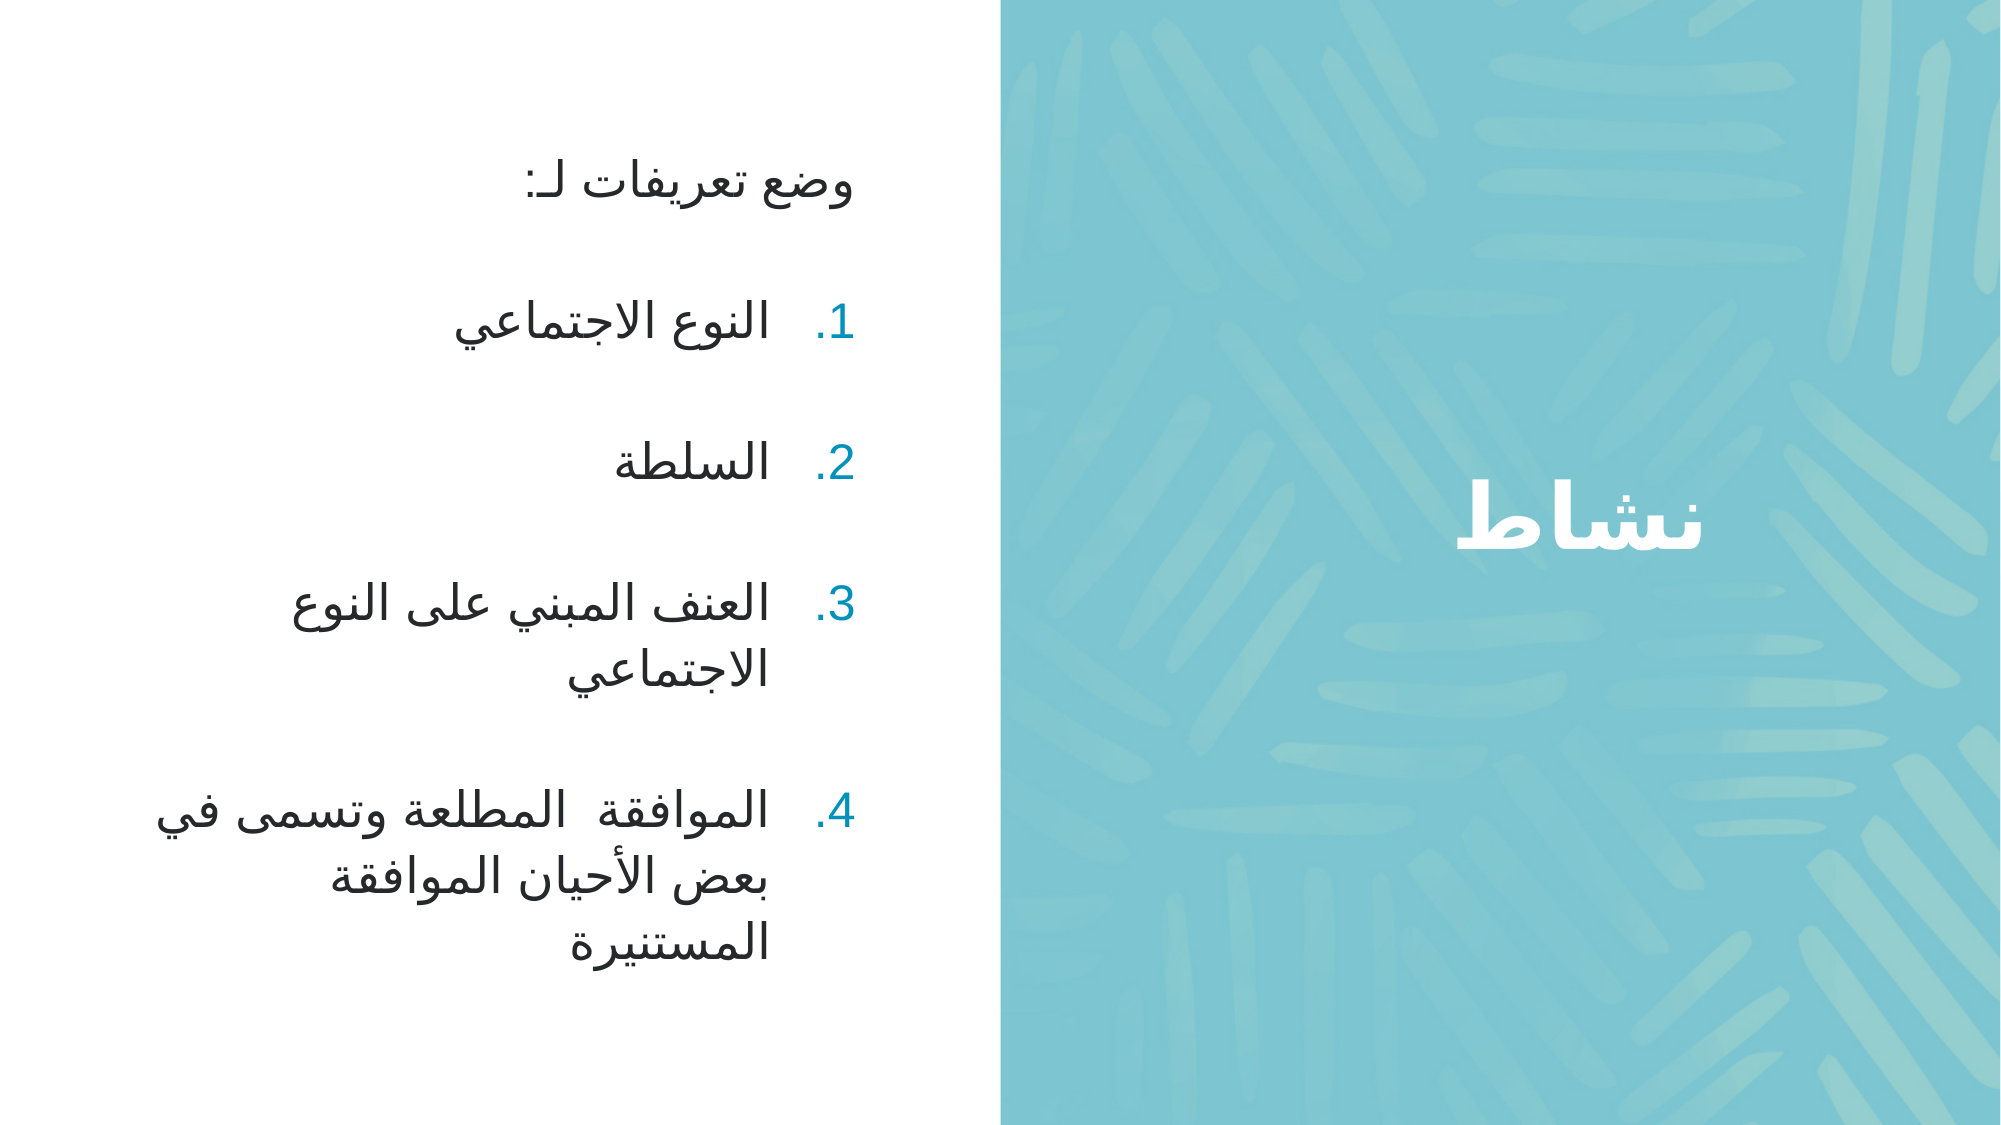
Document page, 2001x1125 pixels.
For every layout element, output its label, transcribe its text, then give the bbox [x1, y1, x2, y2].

list وضع تعريفات لـ: النوع الاجتماعي السلطة العنف المبني على النوع الاجتماعي الموافقة المطلعة وتسمى في بعض الأحيان الموافقة المستنيرة [128, 140, 864, 971]
picture [0, 0, 2001, 1125]
title نشاط [1125, 396, 1908, 651]
